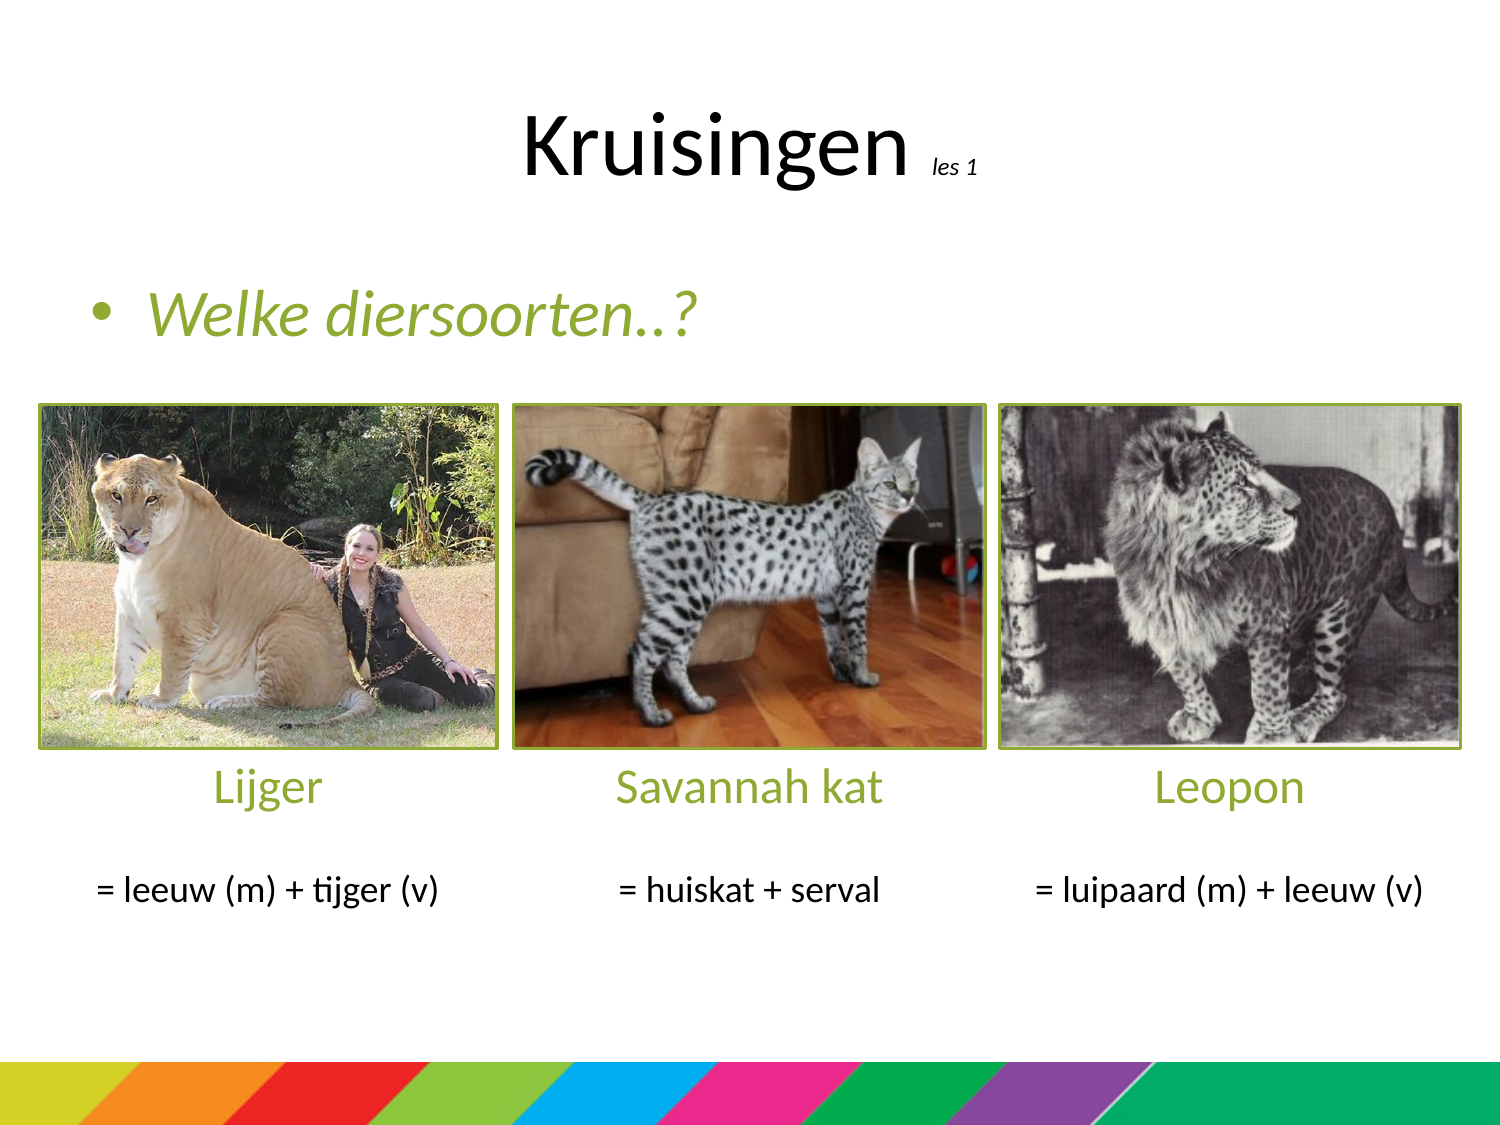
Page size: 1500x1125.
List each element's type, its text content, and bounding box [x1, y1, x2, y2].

text_box Lijger [82, 754, 454, 822]
picture [41, 405, 496, 747]
picture [656, 1062, 1500, 1125]
picture [0, 1062, 574, 1125]
title Kruisingen les 1 [75, 45, 1425, 233]
text_box = luipaard (m) + leeuw (v) [1001, 857, 1459, 918]
list Welke diersoorten..? [75, 262, 1425, 1005]
picture [514, 405, 985, 747]
text_box Savannah kat [563, 756, 936, 822]
text_box = leeuw (m) + tijger (v) [73, 857, 463, 918]
picture [1000, 405, 1459, 747]
text_box Leopon [1044, 756, 1416, 822]
text_box = huiskat + serval [563, 857, 936, 918]
